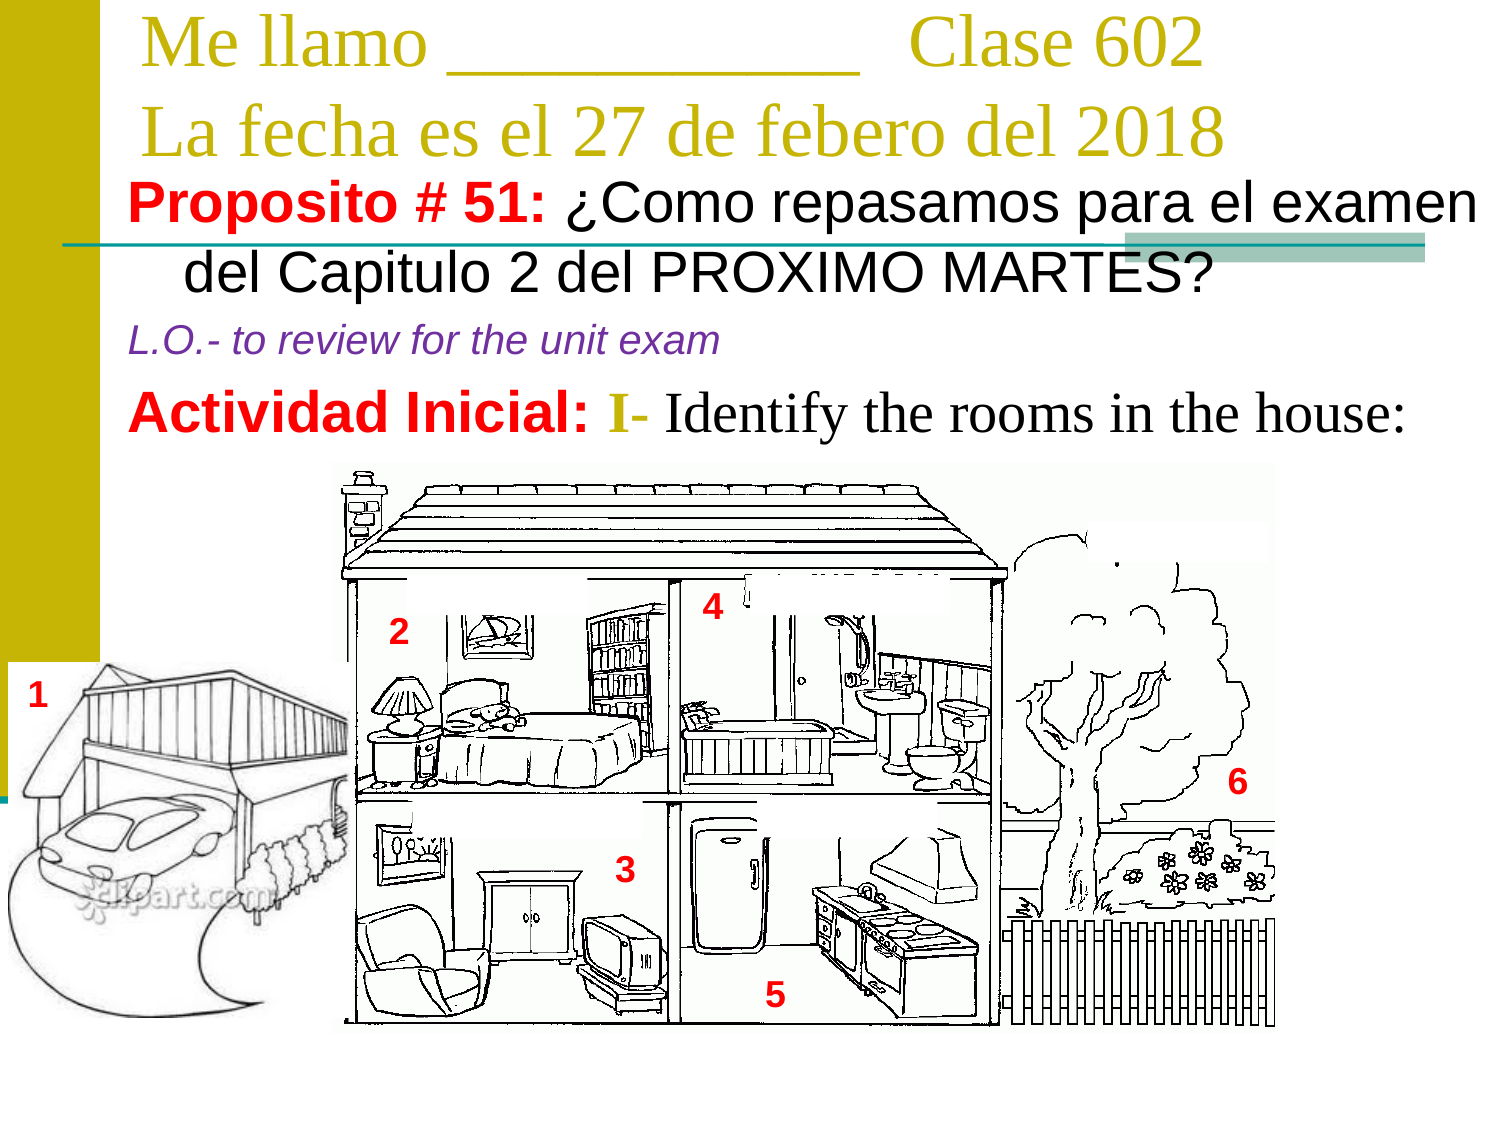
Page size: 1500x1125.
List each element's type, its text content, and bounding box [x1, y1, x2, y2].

picture [8, 462, 1276, 1035]
list Proposito # 51: ¿Como repasamos para el examen del Capitulo 2 del PROXIMO MARTES? L.O.- to review for the unit exam Actividad Inicial: I- Identify the rooms in the house: [112, 156, 1500, 900]
title Me llamo ___________ Clase 602 La fecha es el 27 de febero del 2018 [125, 0, 1450, 156]
